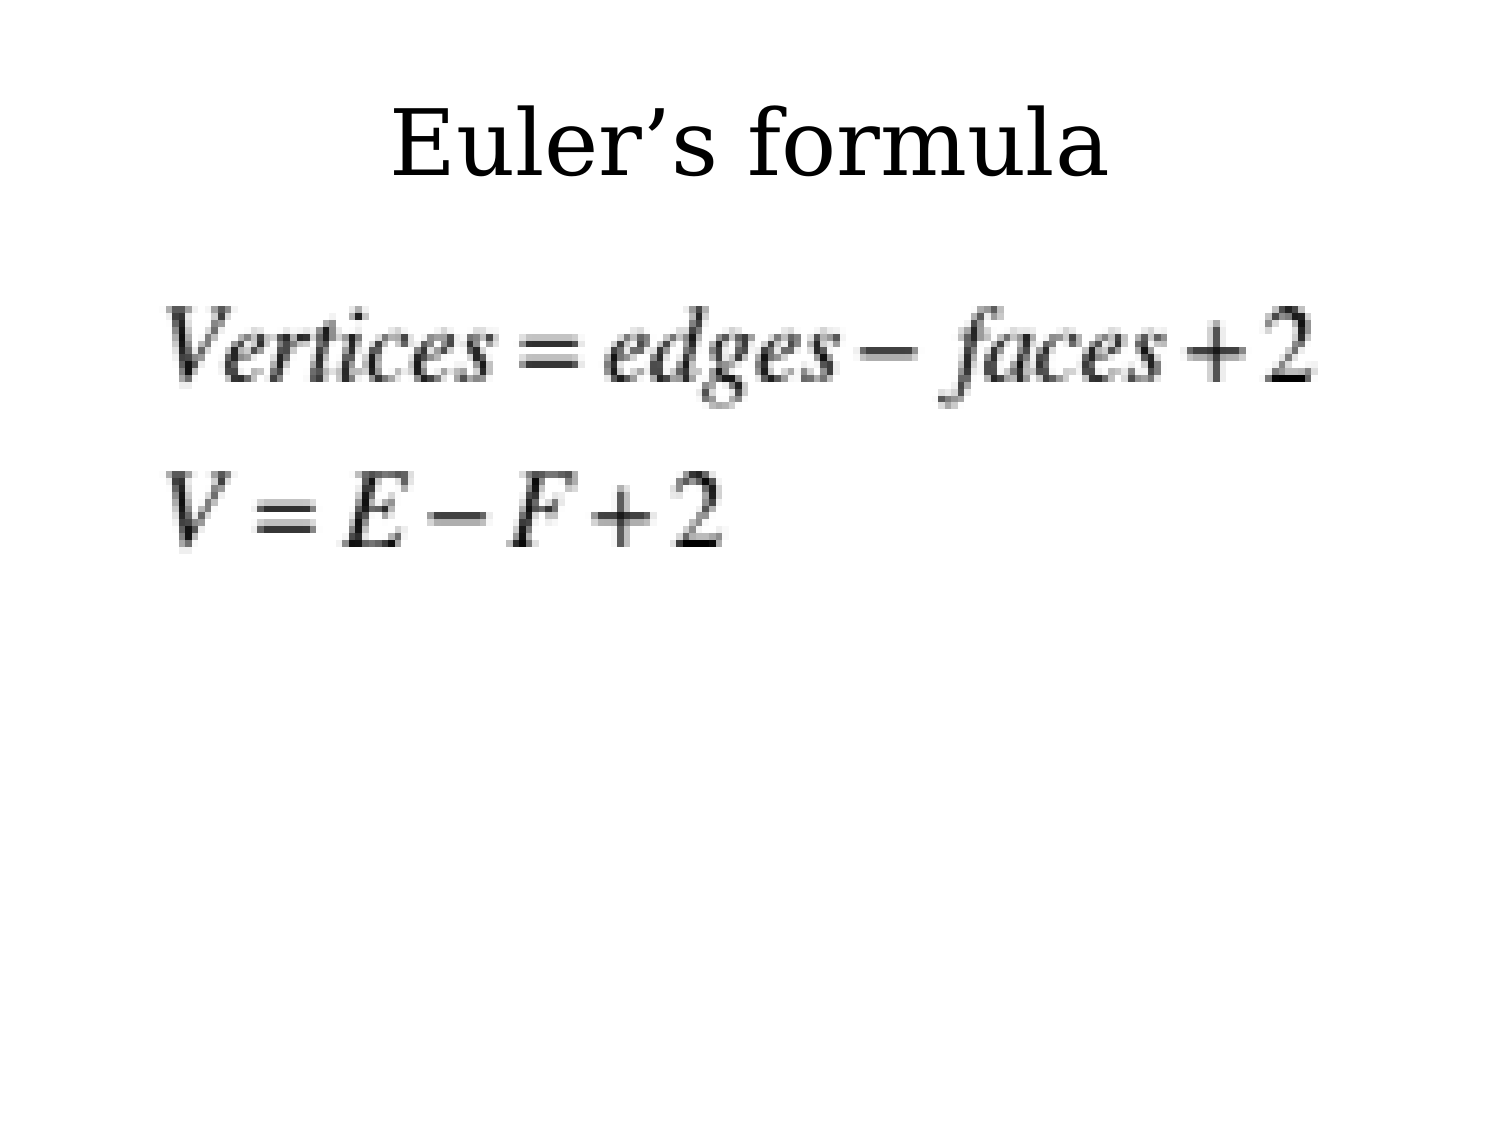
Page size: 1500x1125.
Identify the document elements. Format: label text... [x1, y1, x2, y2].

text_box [153, 285, 1332, 555]
title Euler’s formula [75, 45, 1425, 233]
